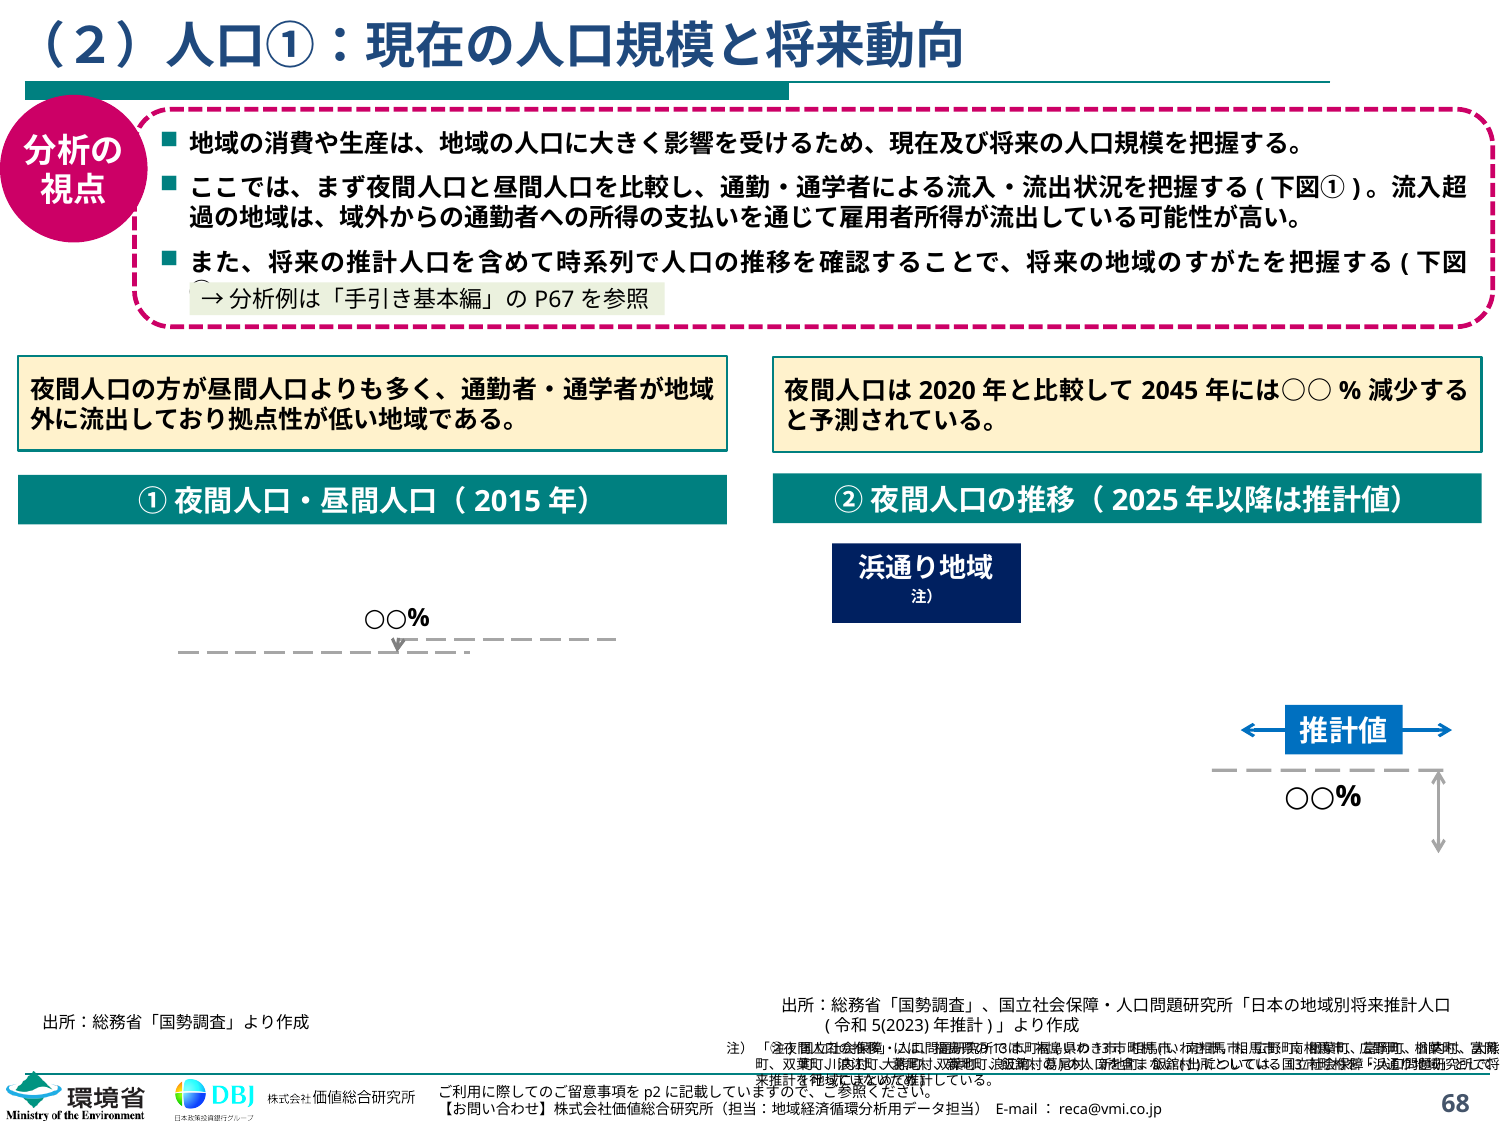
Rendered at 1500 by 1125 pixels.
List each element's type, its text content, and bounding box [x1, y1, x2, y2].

title （２）人口①：現在の人口規模と将来動向 [0, 0, 1304, 82]
text_box 分析の 視点 [0, 94, 148, 243]
text_box 出所：総務省「国勢調査」より作成 [27, 1004, 694, 1039]
text_box 出所：総務省「国勢調査」、国立社会保障・人口問題研究所「日本の地域別将来推計人口(令和5(2023)年推計)」より作成 [766, 987, 1475, 1039]
text_box 推計値 [1285, 704, 1403, 729]
text_box ①夜間人口・昼間人口（2015年） [18, 474, 727, 525]
text_box 推計値 [1285, 739, 1403, 755]
picture [171, 1075, 419, 1125]
text_box ○○% [1269, 770, 1438, 820]
text_box 浜通り地域注） [832, 543, 1021, 623]
text_box ②夜間人口の推移（2025年以降は推計値） [772, 473, 1482, 524]
text_box 夜間人口の方が昼間人口よりも多く、通勤者・通学者が地域外に流出しており拠点性が低い地域である。 [18, 356, 727, 451]
picture [2, 1071, 148, 1125]
text_box 地域の消費や生産は、地域の人口に大きく影響を受けるため、現在及び将来の人口規模を把握する。 ここでは、まず夜間人口と昼間人口を比較し、通勤・通学者による流入・流出状況を把握する(下図①)。流入超過の地域は、域外からの通勤者への所得の支払いを通じて雇用者所得が流出している可能性が高い。 また、将来の推計人口を含めて時系列で人口の推移を確認することで、将来の地域のすがたを把握する(下図②)。 [134, 109, 1493, 327]
text_box 夜間人口は2020年と比較して2045年には○○%減少すると予測されている。 [772, 357, 1482, 452]
text_box →分析例は「手引き基本編」のP67を参照 [189, 282, 665, 316]
text_box ○○% [324, 593, 470, 639]
text_box 注） 「②夜間人口の推移」には、福島県の13市町村(いわき市、相馬市、南相馬市、広野町、楢葉町、富岡町、川内村、大熊町、双葉町、浪江町、葛尾村、新地町、飯舘村の)の人口を含まない(出所としている国立社会保障・人口問題研究所で将来推計を行っていないため) [726, 1039, 1500, 1089]
slide_number 68 [1411, 1089, 1500, 1122]
